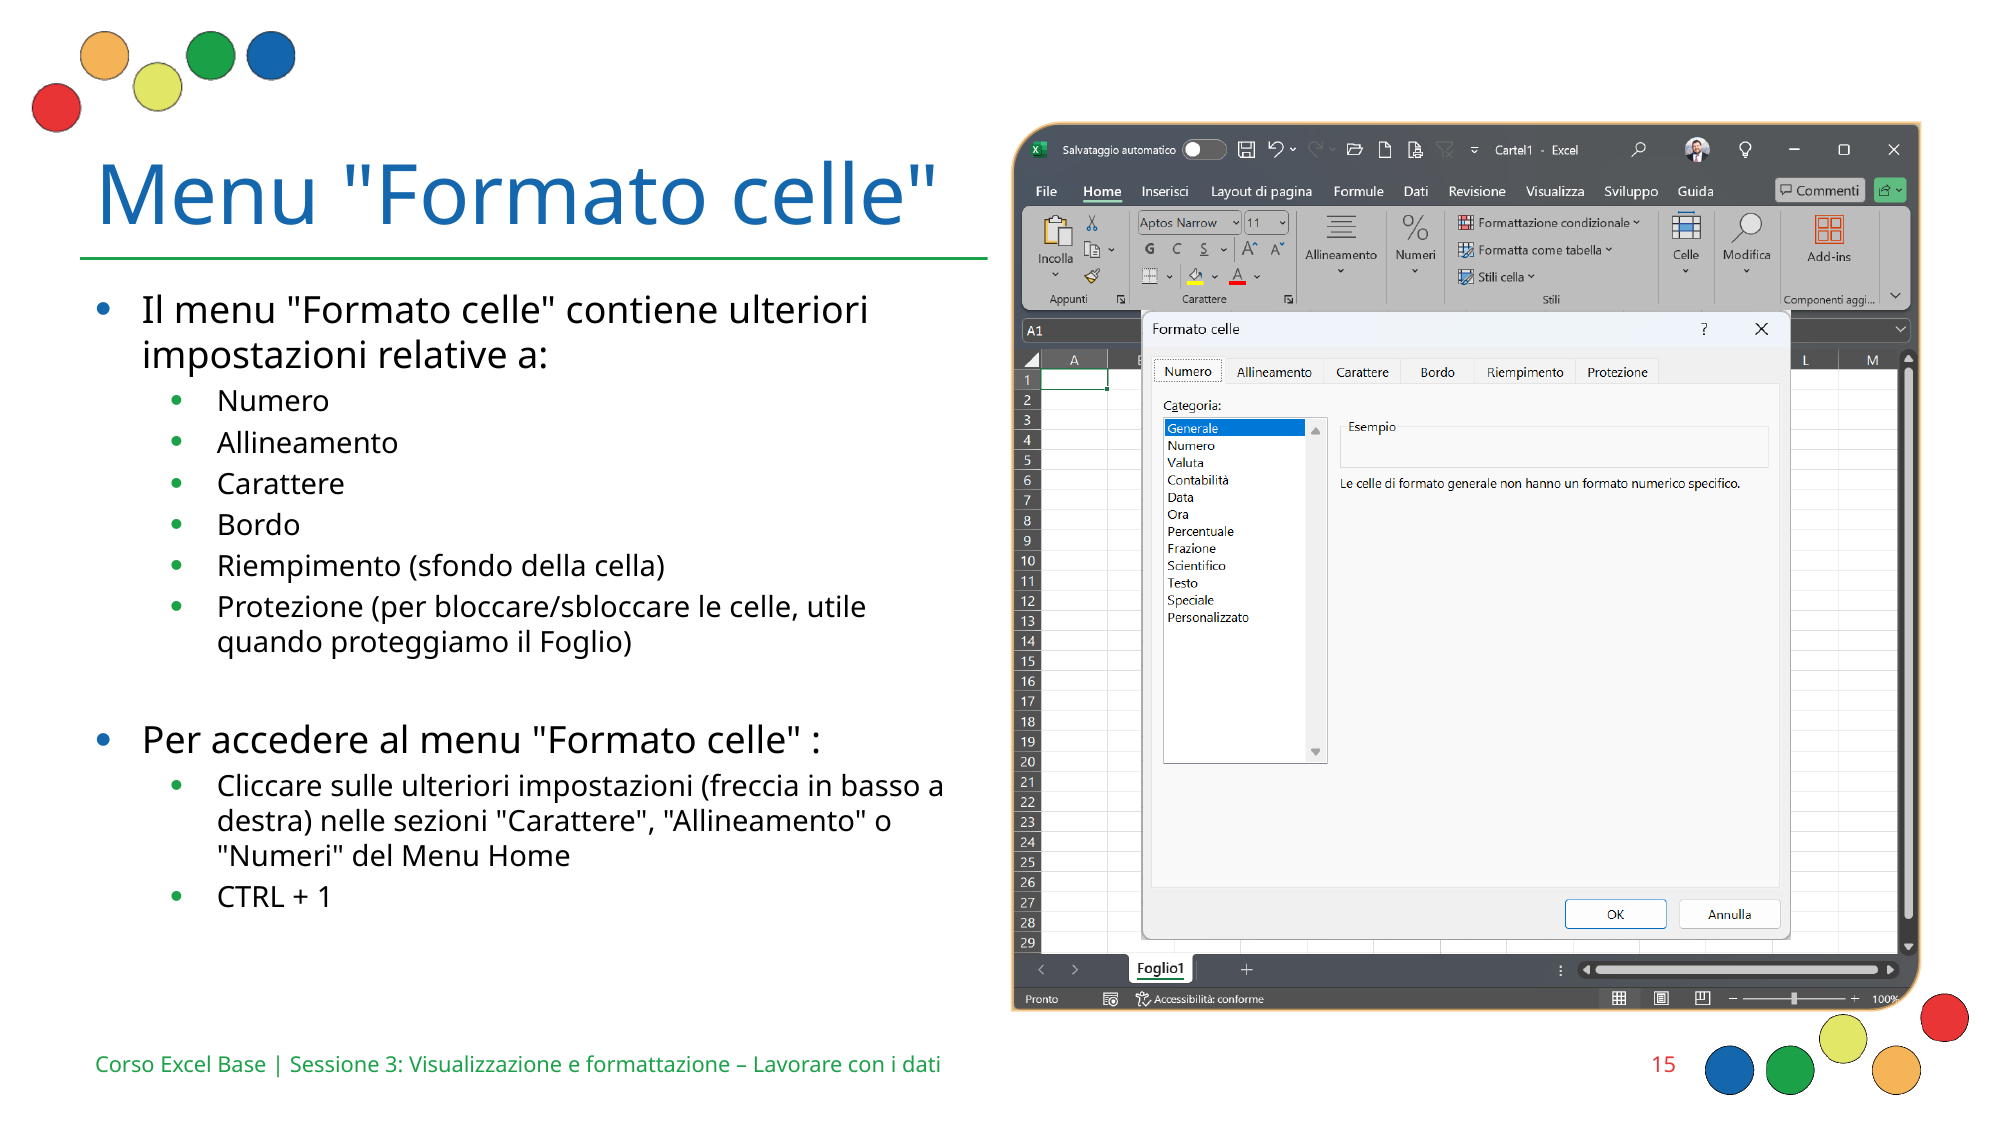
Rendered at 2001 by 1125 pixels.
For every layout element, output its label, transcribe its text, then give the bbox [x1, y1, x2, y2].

picture [29, 30, 295, 135]
footer Corso Excel Base | Sessione 3: Visualizzazione e formattazione – Lavorare con i dati [80, 1035, 1571, 1096]
picture [1012, 122, 1971, 1096]
slide_number 15 [1583, 1035, 1692, 1096]
list Il menu "Formato celle" contiene ulteriori impostazioni relative a: Numero Allineamento Carattere Bordo Riempimento (sfondo della cella) Protezione (per bloccare/sbloccare le celle, utile quando proteggiamo il Foglio) Per accedere al menu "Formato celle" : Cliccare sulle ulteriori impostazioni (freccia in basso a destra) nelle sezioni "Carattere", "Allineamento" o "Numeri" del Menu Home CTRL + 1 [80, 278, 988, 1011]
title Menu "Formato celle" [80, 123, 988, 259]
